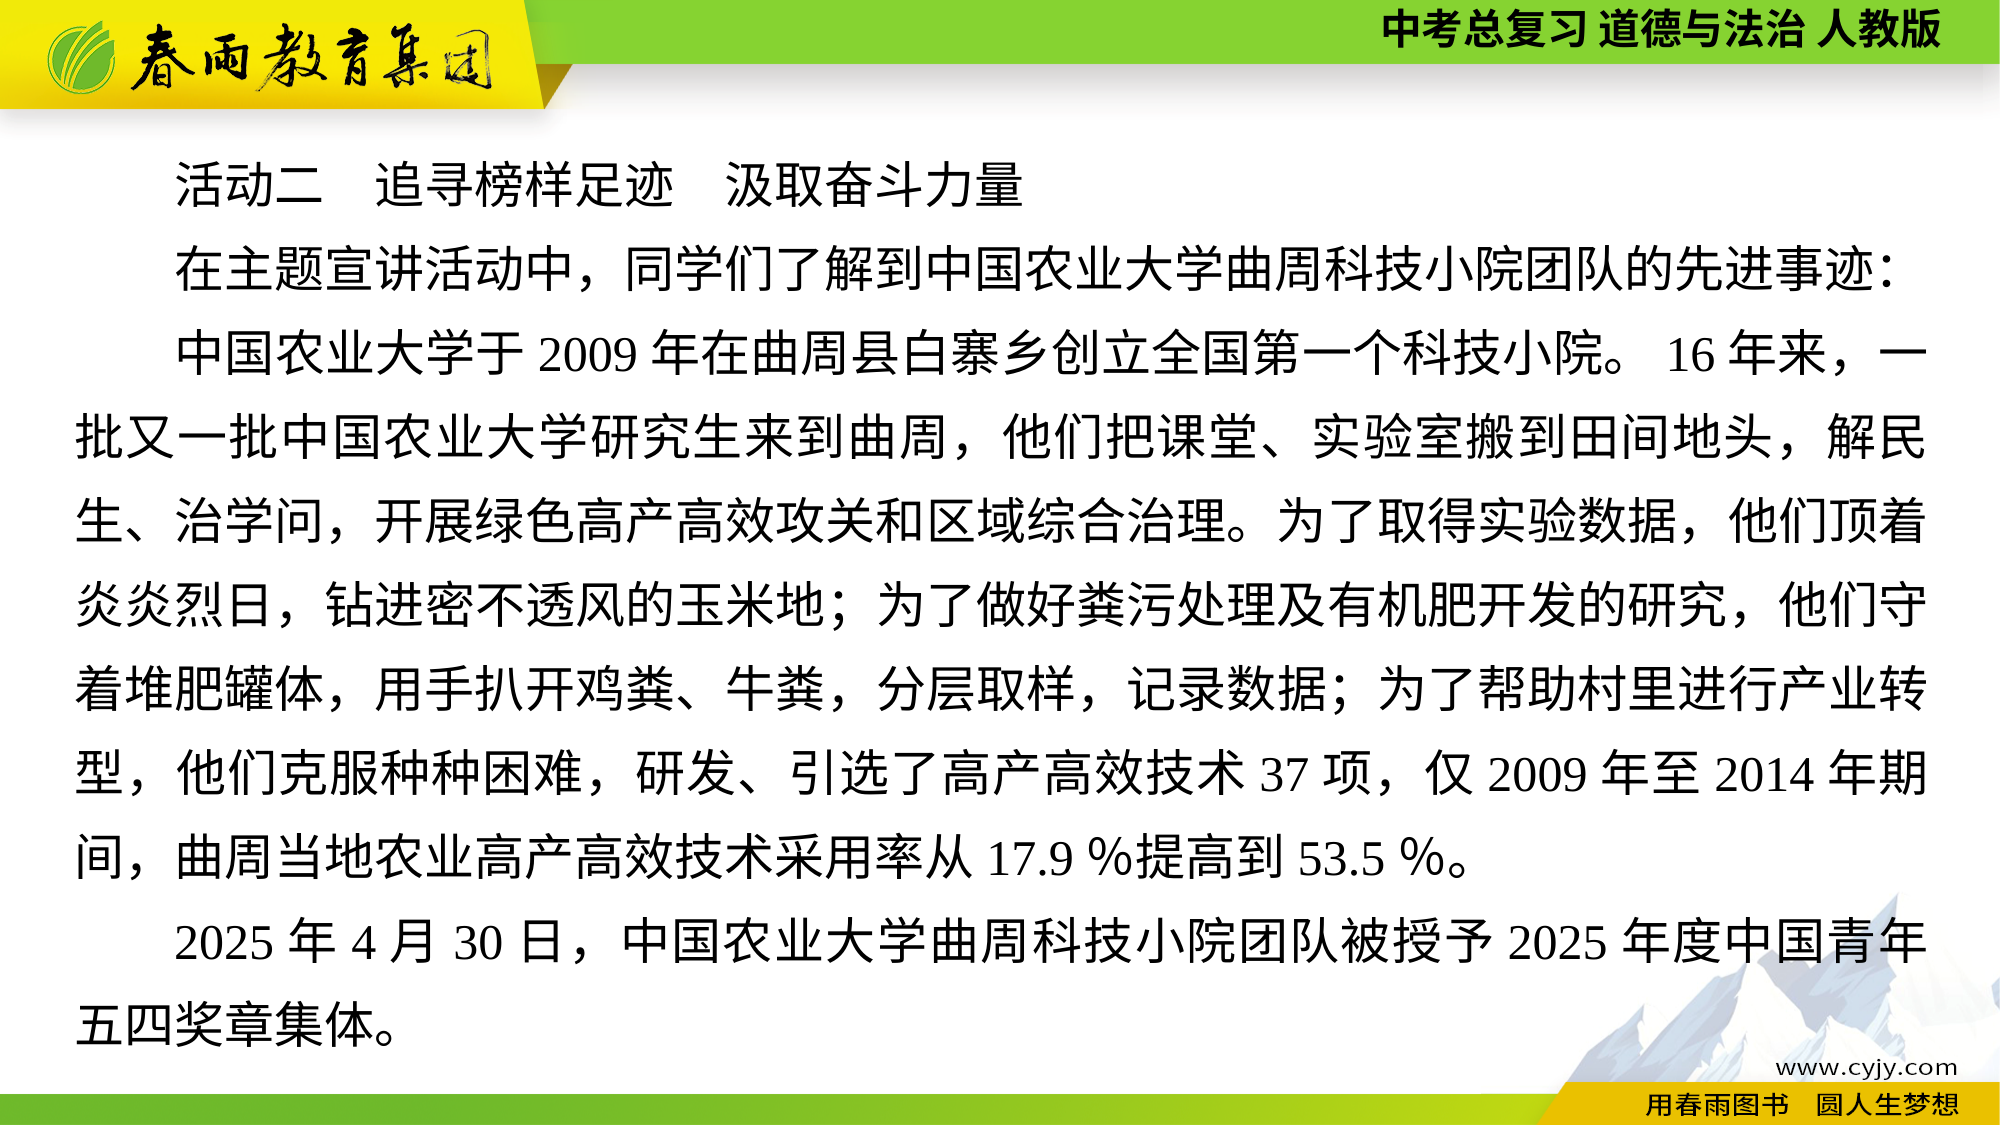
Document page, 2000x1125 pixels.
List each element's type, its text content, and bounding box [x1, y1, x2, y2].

list 活动二 追寻榜样足迹 汲取奋斗力量 在主题宣讲活动中，同学们了解到中国农业大学曲周科技小院团队的先进事迹： 中国农业大学于2009年在曲周县白寨乡创立全国第一个科技小院。16年来，一批又一批中国农业大学研究生来到曲周，他们把课堂、实验室搬到田间地头，解民生、治学问，开展绿色高产高效攻关和区域综合治理。为了取得实验数据，他们顶着炎炎烈日，钻进密不透风的玉米地；为了做好粪污处理及有机肥开发的研究，他们守着堆肥罐体，用手扒开鸡粪、牛粪，分层取样，记录数据；为了帮助村里进行产业转型，他们克服种种困难，研发、引选了高产高效技术37项，仅2009年至2014年期间，曲周当地农业高产高效技术采用率从17.9％提高到53.5％。 2025年4月30日，中国农业大学曲周科技小院团队被授予2025年度中国青年五四奖章集体。 [59, 122, 1944, 1061]
picture [0, 0, 2000, 1125]
